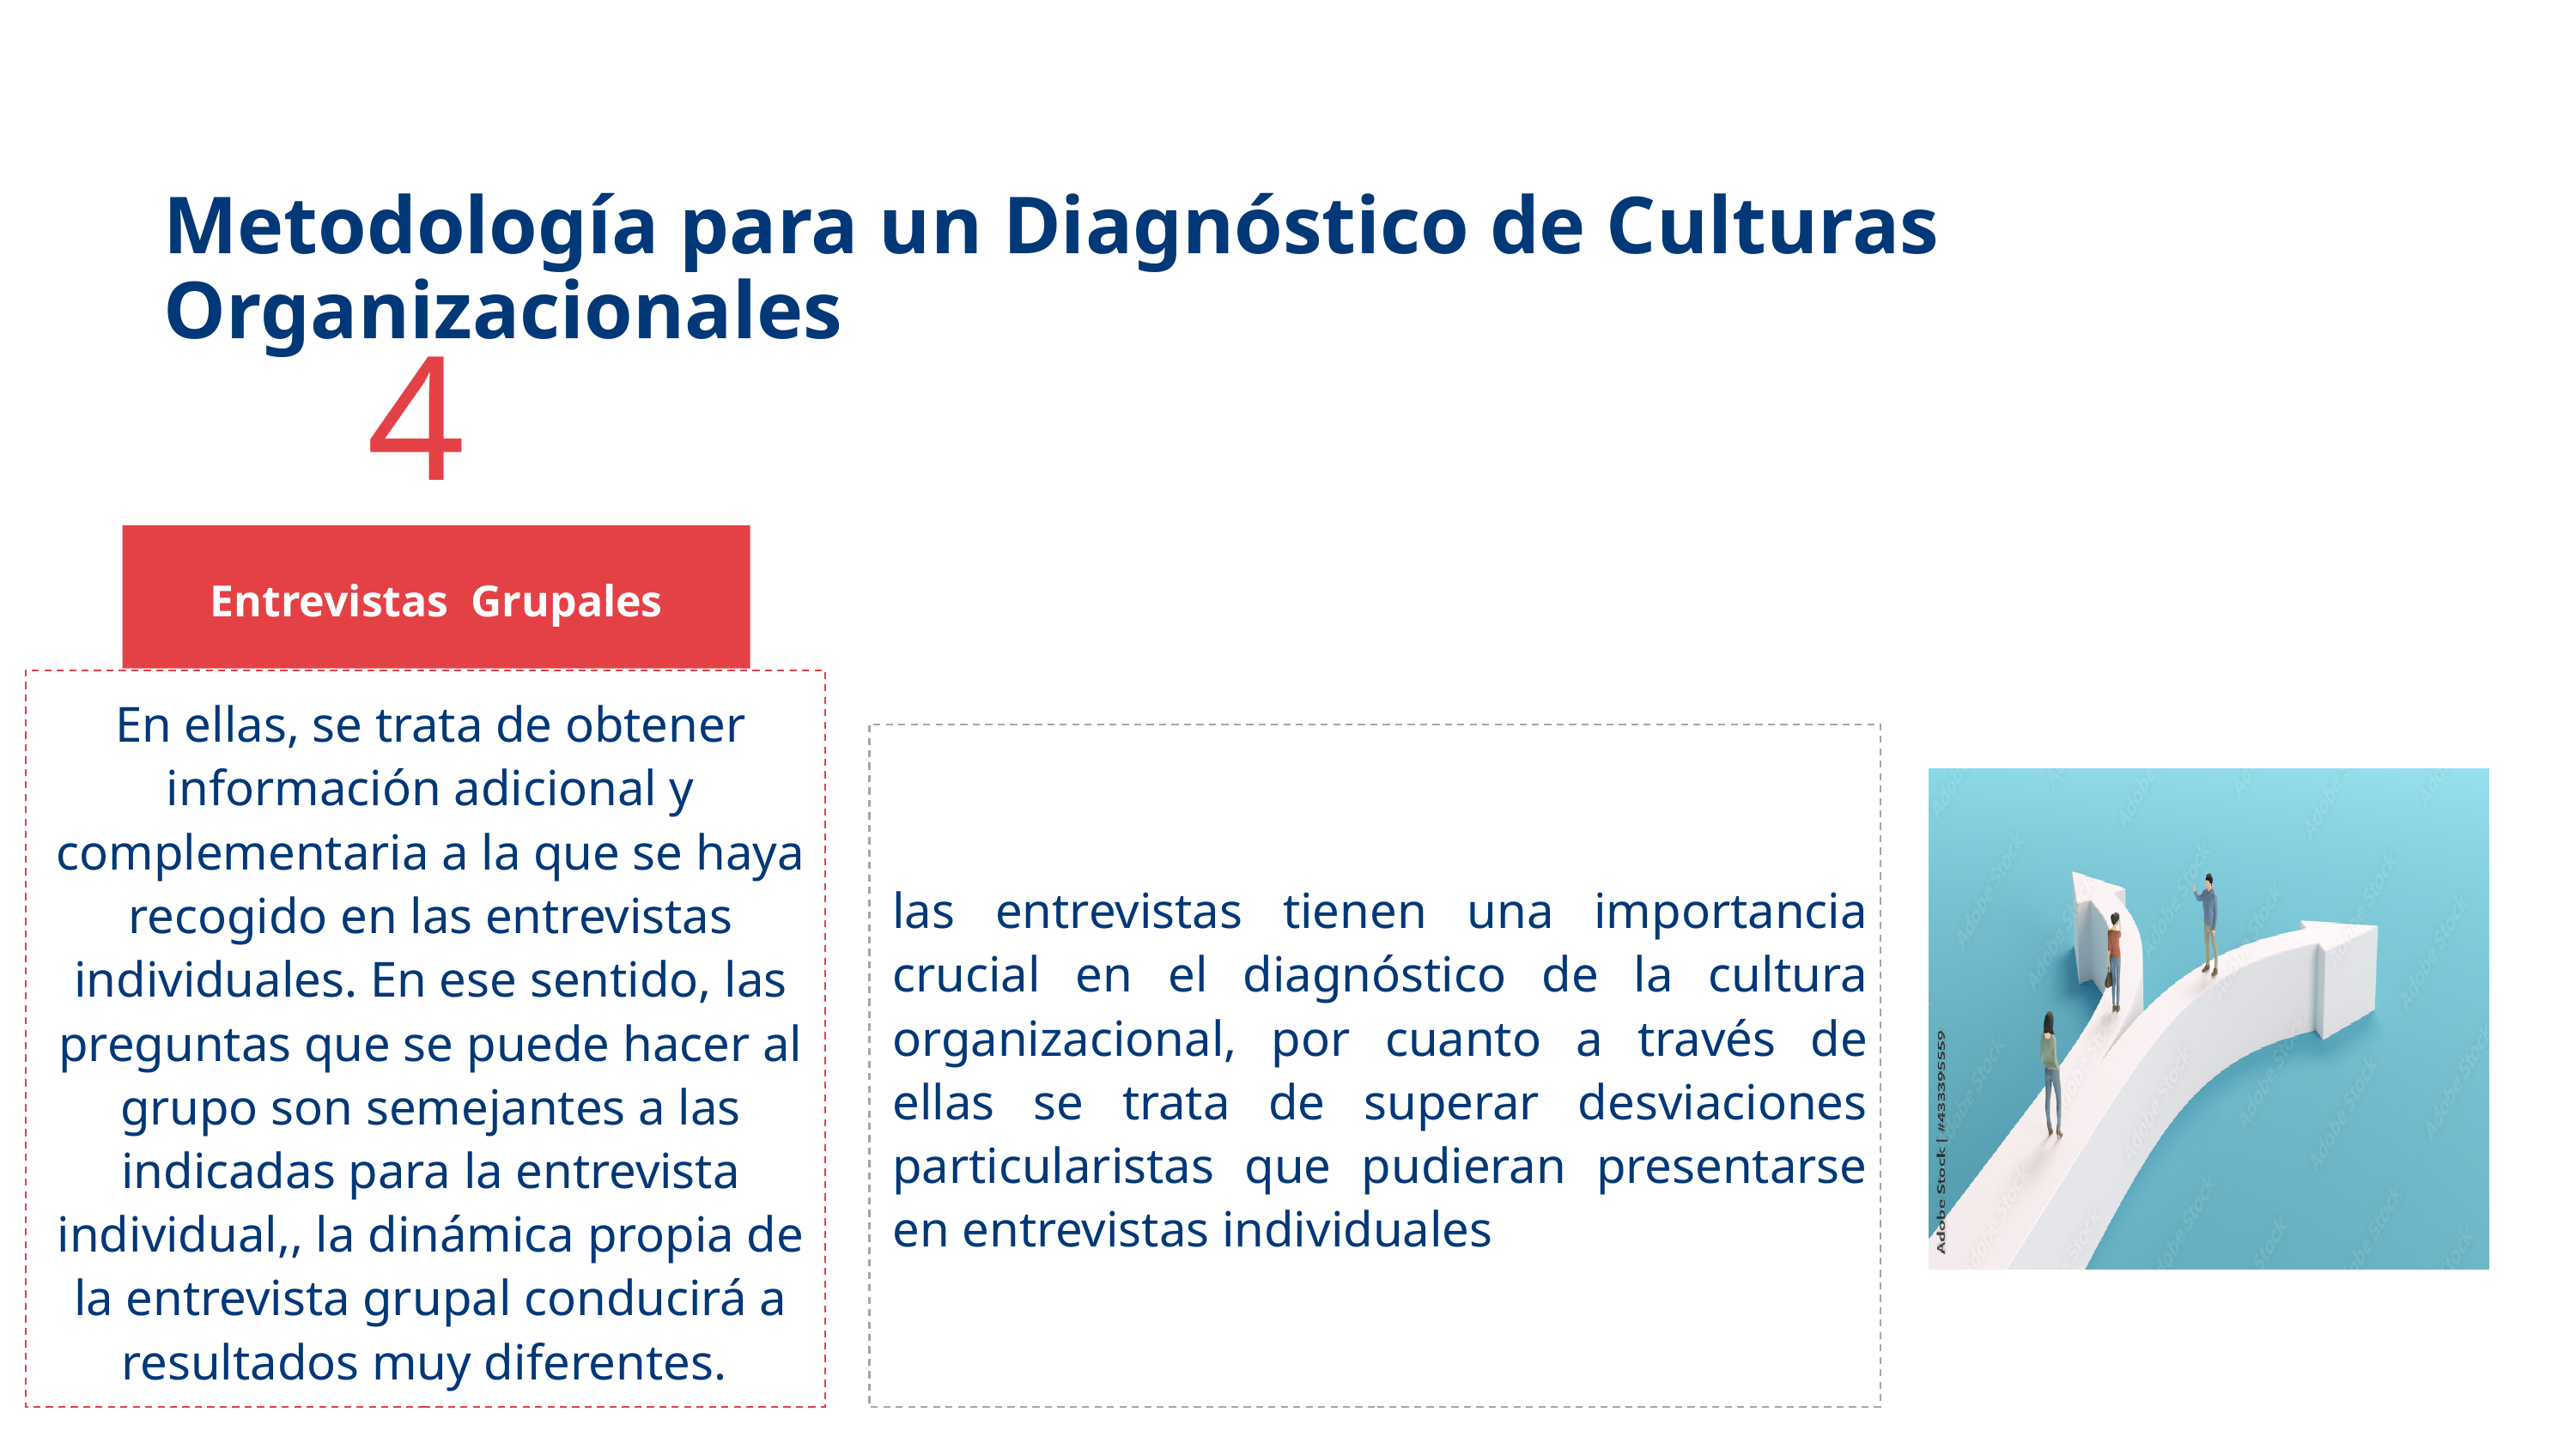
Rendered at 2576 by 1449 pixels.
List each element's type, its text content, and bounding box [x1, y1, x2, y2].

text_box En ellas, se trata de obtener información adicional y complementaria a la que se haya recogido en las entrevistas individuales. En ese sentido, las preguntas que se puede hacer al grupo son semejantes a las indicadas para la entrevista individual,, la dinámica propia de la entrevista grupal conducirá a resultados muy diferentes. [25, 670, 826, 1408]
text_box las entrevistas tienen una importancia crucial en el diagnóstico de la cultura organizacional, por cuanto a través de ellas se trata de superar desviaciones particularistas que pudieran presentarse en entrevistas individuales [869, 724, 1880, 1408]
title Metodología para un Diagnóstico de Culturas Organizacionales [150, 179, 2426, 278]
text_box Entrevistas Grupales [122, 524, 750, 669]
picture [1929, 768, 2489, 1270]
text_box 4 [354, 302, 470, 521]
